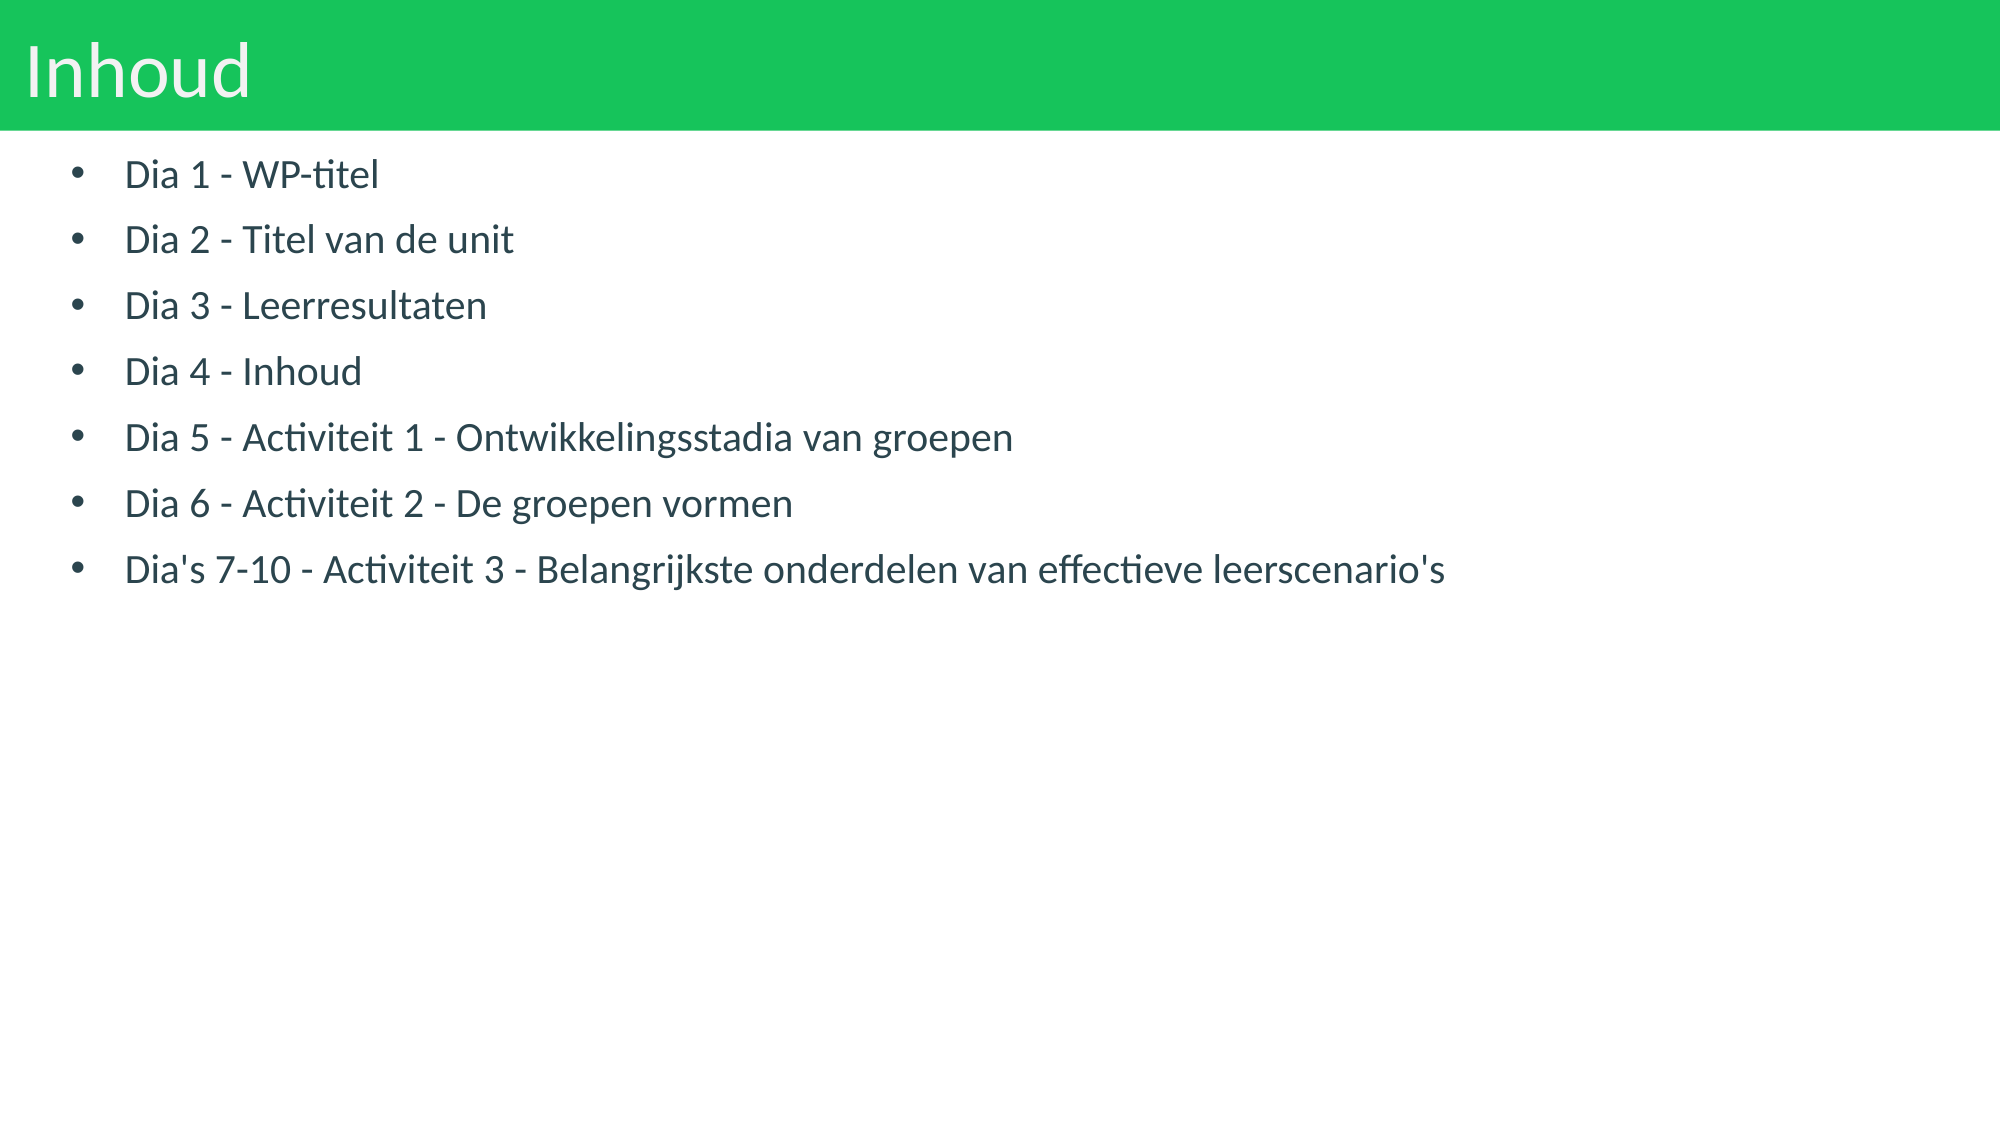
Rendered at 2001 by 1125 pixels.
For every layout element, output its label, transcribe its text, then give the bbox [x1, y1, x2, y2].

list Dia 1 - WP-titel Dia 2 - Titel van de unit Dia 3 - Leerresultaten Dia 4 - Inhoud Dia 5 - Activiteit 1 - Ontwikkelingsstadia van groepen Dia 6 - Activiteit 2 - De groepen vormen Dia's 7-10 - Activiteit 3 - Belangrijkste onderdelen van effectieve leerscenario's [16, 144, 1976, 1108]
title Inhoud [16, 13, 1976, 131]
